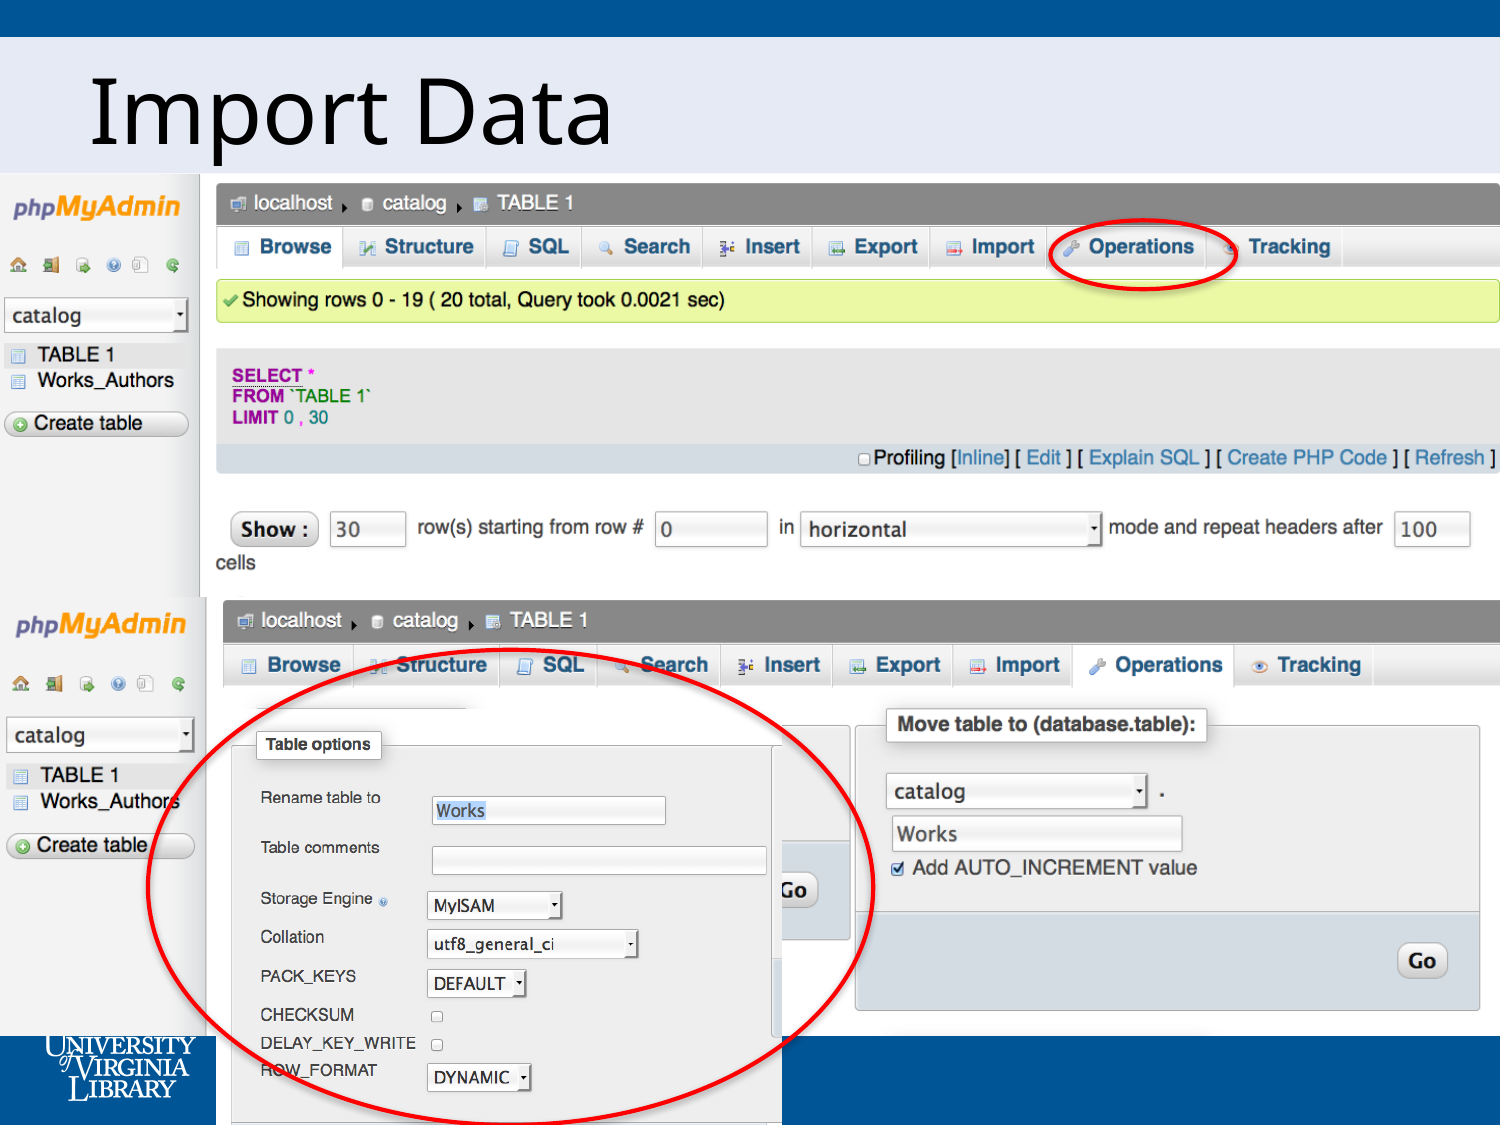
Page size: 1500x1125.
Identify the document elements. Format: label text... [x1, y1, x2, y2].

title Import Data [75, 45, 1425, 173]
picture [0, 0, 1500, 1125]
